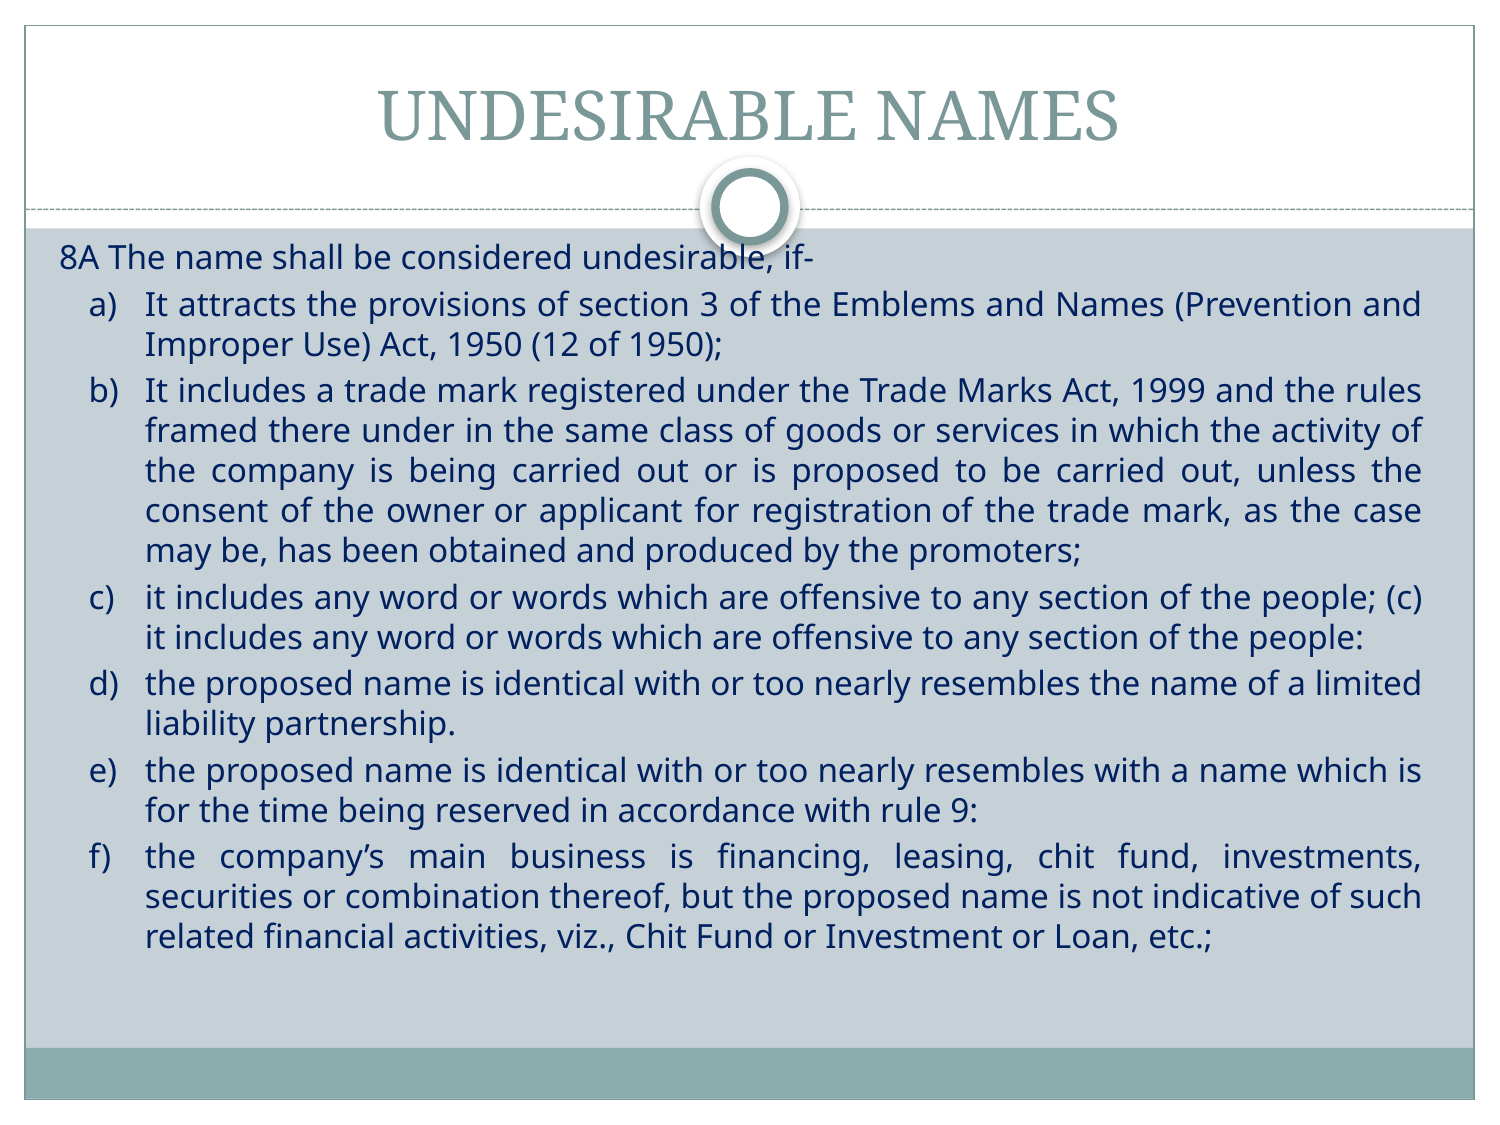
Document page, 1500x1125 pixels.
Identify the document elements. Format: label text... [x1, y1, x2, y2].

list 8A The name shall be considered undesirable, if- It attracts the provisions of section 3 of the Emblems and Names (Prevention and Improper Use) Act, 1950 (12 of 1950); It includes a trade mark registered under the Trade Marks Act, 1999 and the rules framed there under in the same class of goods or services in which the activity of the company is being carried out or is proposed to be carried out, unless the consent of the owner or applicant for registration of the trade mark, as the case may be, has been obtained and produced by the promoters; it includes any word or words which are offensive to any section of the people; (c) it includes any word or words which are offensive to any section of the people: the proposed name is identical with or too nearly resembles the name of a limited liability partnership. the proposed name is identical with or too nearly resembles with a name which is for the time being reserved in accordance with rule 9: the company’s main business is financing, leasing, chit fund, investments, securities or combination thereof, but the proposed name is not indicative of such related financial activities, viz., Chit Fund or Investment or Loan, etc.; [44, 187, 1440, 1047]
title UNDESIRABLE NAMES [49, 37, 1450, 162]
